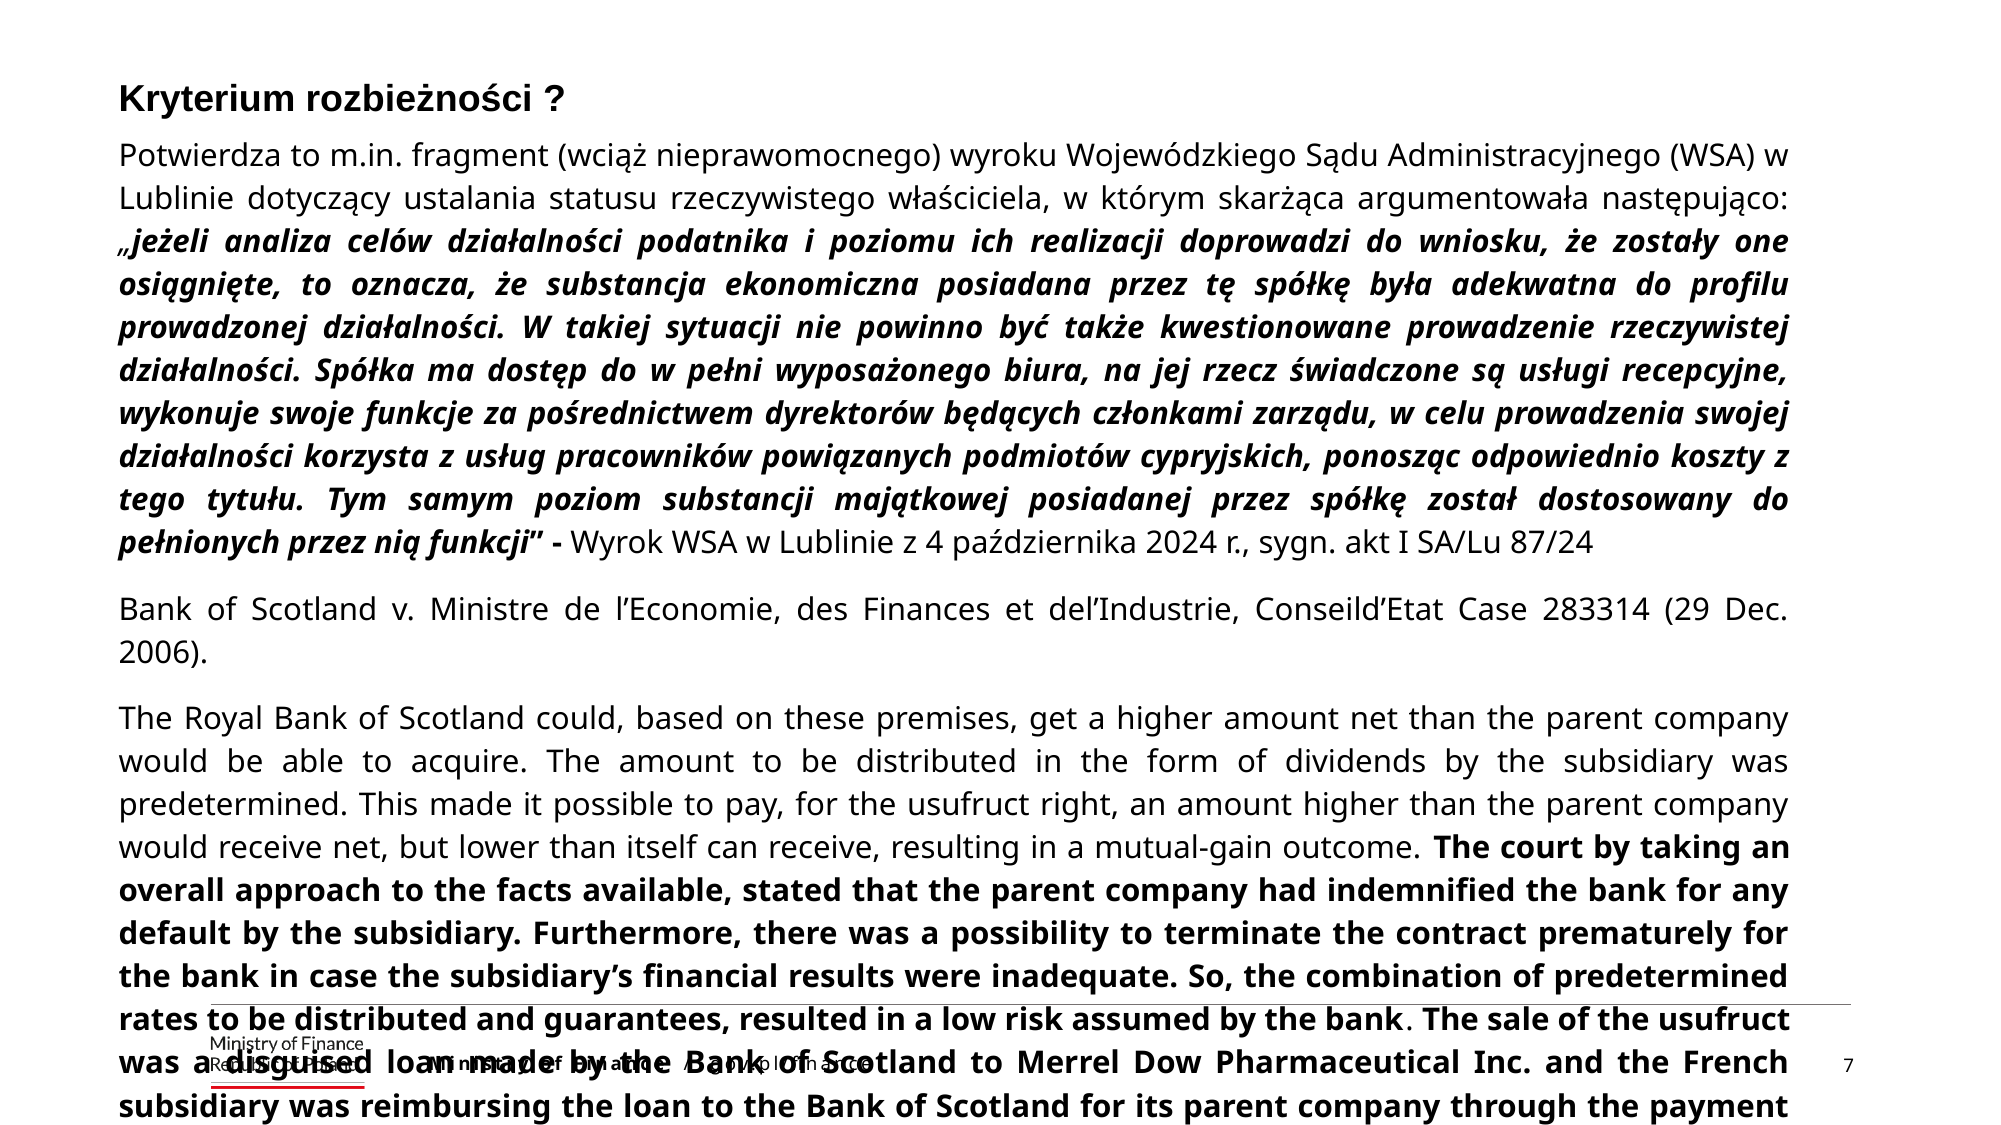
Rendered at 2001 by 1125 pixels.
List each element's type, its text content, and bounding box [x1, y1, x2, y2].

text_box Potwierdza to m.in. fragment (wciąż nieprawomocnego) wyroku Wojewódzkiego Sądu Administracyjnego (WSA) w Lublinie dotyczący ustalania statusu rzeczywistego właściciela, w którym skarżąca argumentowała następująco: „jeżeli analiza celów działalności podatnika i poziomu ich realizacji doprowadzi do wniosku, że zostały one osiągnięte, to oznacza, że substancja ekonomiczna posiadana przez tę spółkę była adekwatna do profilu prowadzonej działalności. W takiej sytuacji nie powinno być także kwestionowane prowadzenie rzeczywistej działalności. Spółka ma dostęp do w pełni wyposażonego biura, na jej rzecz świadczone są usługi recepcyjne, wykonuje swoje funkcje za pośrednictwem dyrektorów będących członkami zarządu, w celu prowadzenia swojej działalności korzysta z usług pracowników powiązanych podmiotów cypryjskich, ponosząc odpowiednio koszty z tego tytułu. Tym samym poziom substancji majątkowej posiadanej przez spółkę został dostosowany do pełnionych przez nią funkcji” - Wyrok WSA w Lublinie z 4 października 2024 r., sygn. akt I SA/Lu 87/24 Bank of Scotland v. Ministre de l’Economie, des Finances et del’Industrie, Conseild’Etat Case 283314 (29 Dec. 2006). The Royal Bank of Scotland could, based on these premises, get a higher amount net than the parent company would be able to acquire. The amount to be distributed in the form of dividends by the subsidiary was predetermined. This made it possible to pay, for the usufruct right, an amount higher than the parent company would receive net, but lower than itself can receive, resulting in a mutual-gain outcome. The court by taking an overall approach to the facts available, stated that the parent company had indemnified the bank for any default by the subsidiary. Furthermore, there was a possibility to terminate the contract prematurely for the bank in case the subsidiary’s financial results were inadequate. So, the combination of predetermined rates to be distributed and guarantees, resulted in a low risk assumed by the bank. The sale of the usufruct was a disguised loan made by the Bank of Scotland to Merrel Dow Pharmaceutical Inc. and the French subsidiary was reimbursing the loan to the Bank of Scotland for its parent company through the payment of dividends. [103, 121, 1806, 1125]
text_box Kryterium rozbieżności ? [103, 66, 1745, 121]
